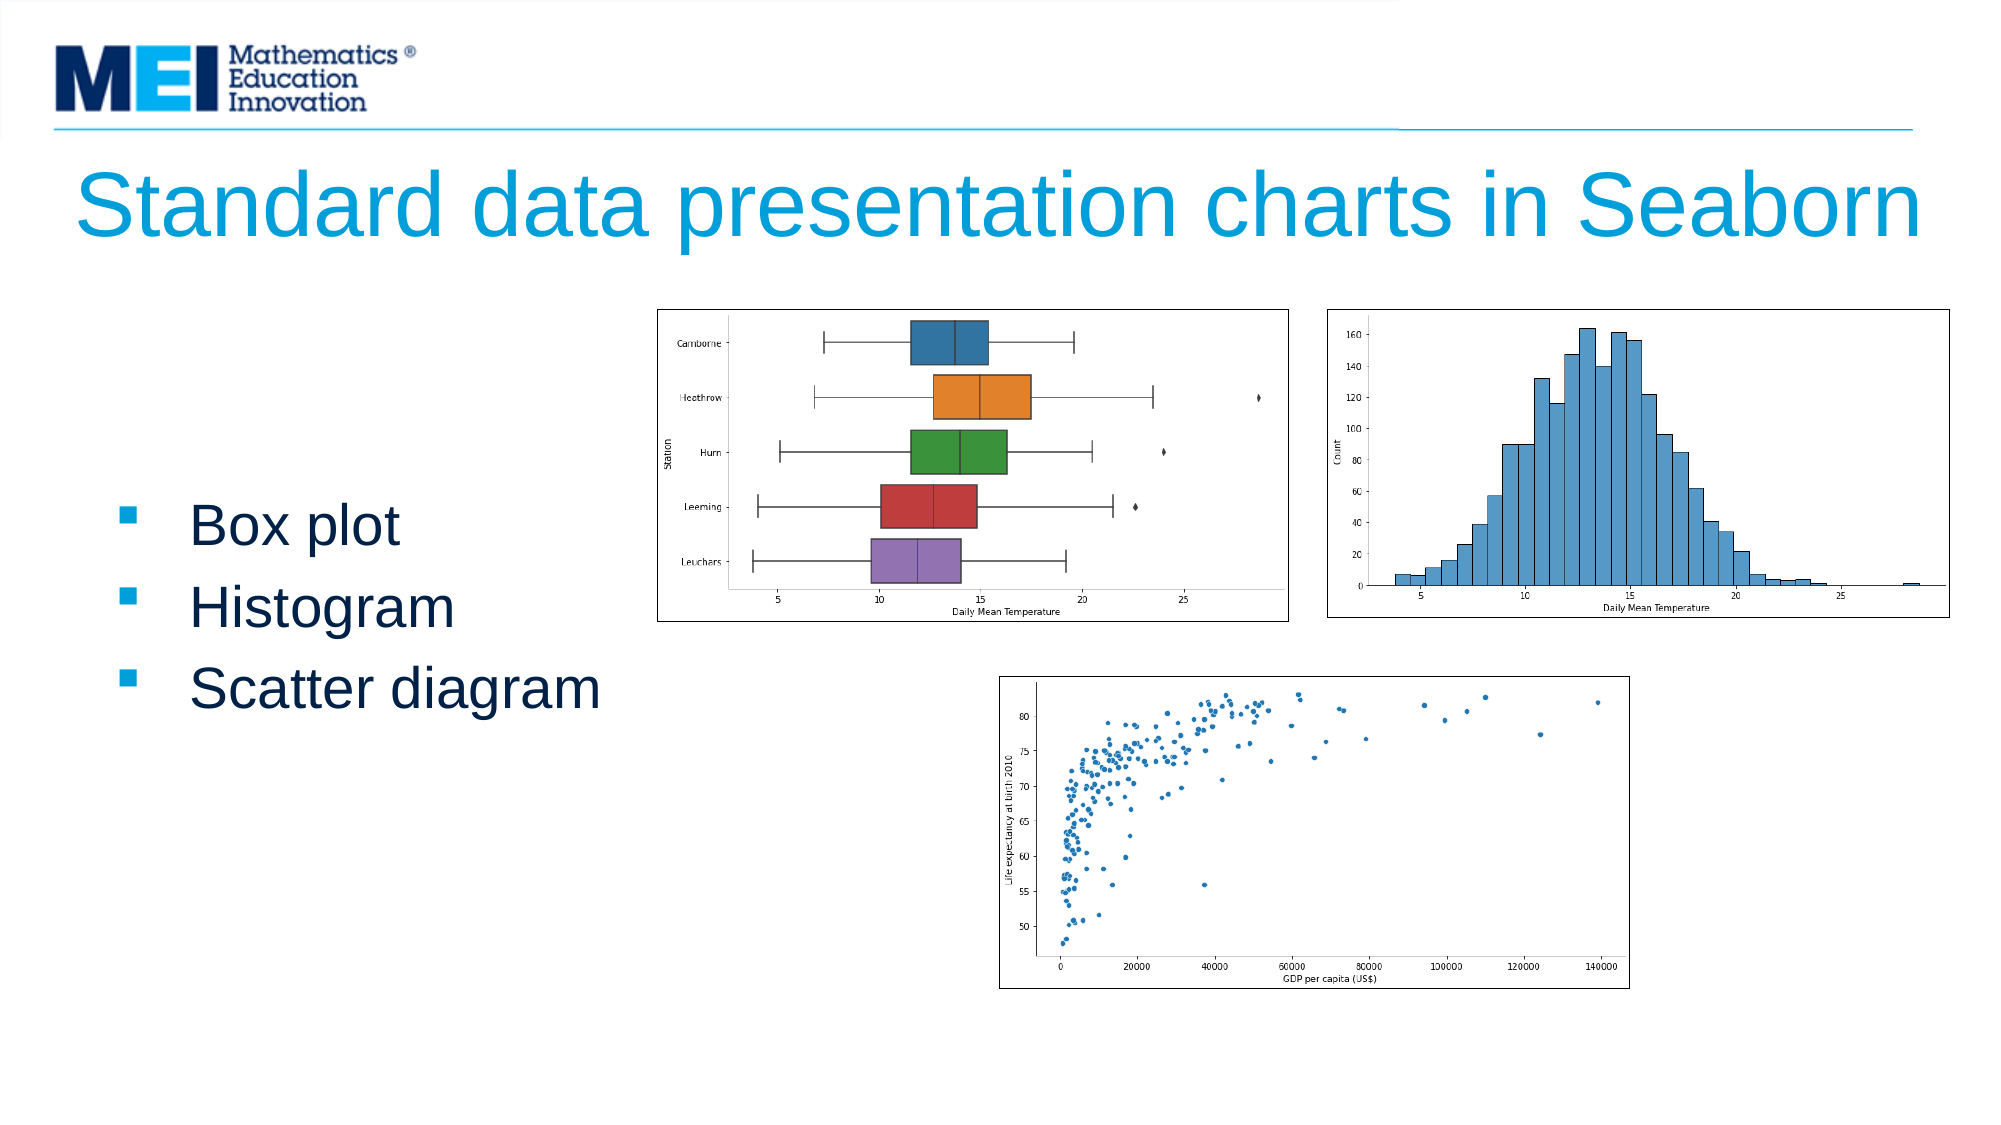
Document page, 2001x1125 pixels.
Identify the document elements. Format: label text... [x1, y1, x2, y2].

picture [657, 309, 1289, 622]
picture [999, 676, 1631, 989]
picture [0, 0, 2000, 140]
picture [1326, 309, 1950, 618]
title Standard data presentation charts in Seaborn [56, 137, 1944, 256]
list Box plot Histogram Scatter diagram [99, 479, 729, 1005]
